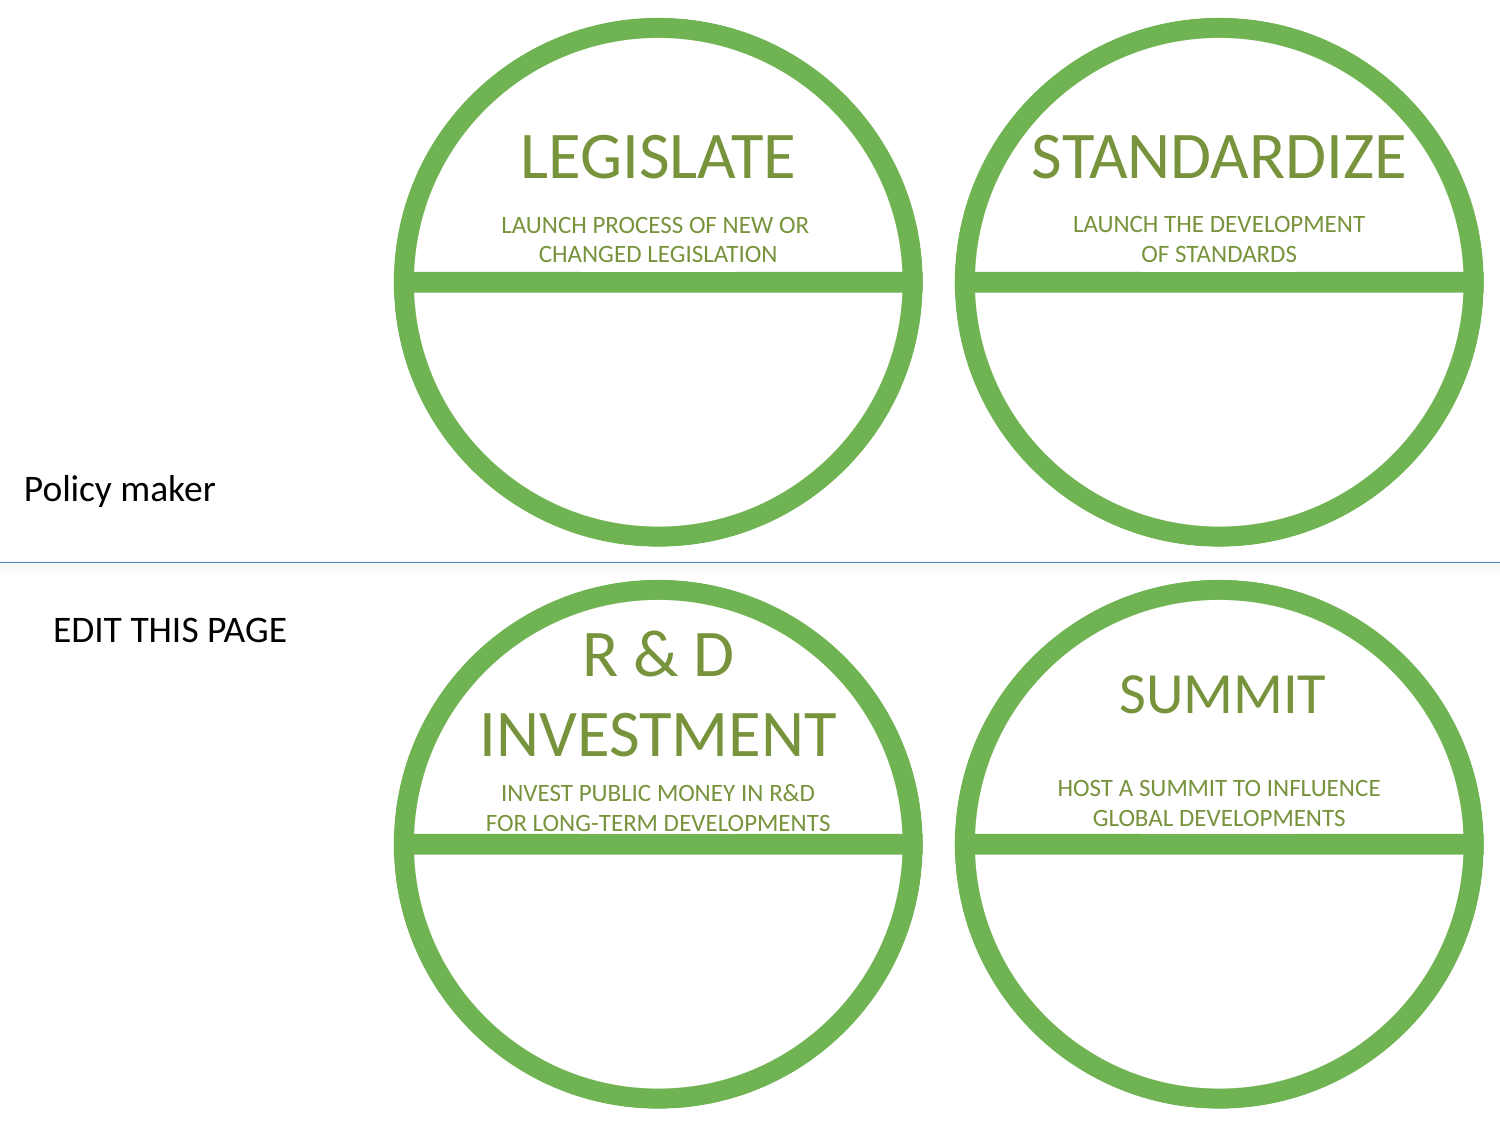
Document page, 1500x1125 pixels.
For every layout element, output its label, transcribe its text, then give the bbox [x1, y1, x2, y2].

text_box EDIT THIS PAGE [38, 597, 303, 657]
picture [377, 1, 1500, 1125]
text_box Policy maker [9, 456, 231, 517]
